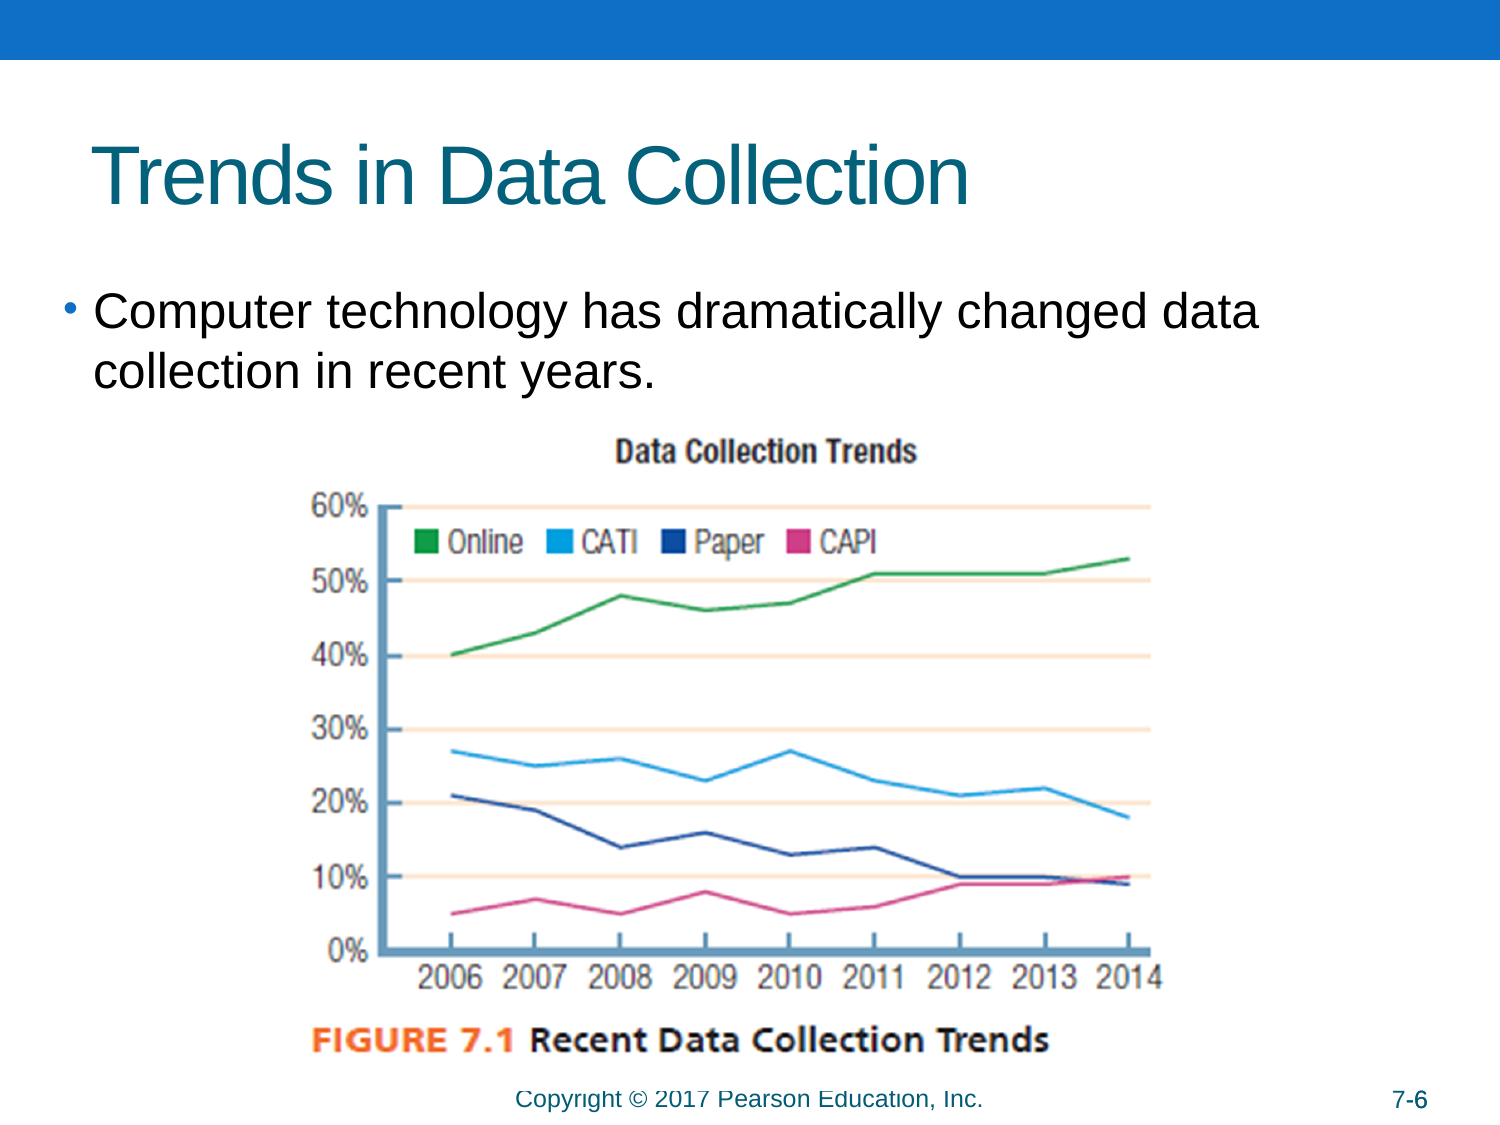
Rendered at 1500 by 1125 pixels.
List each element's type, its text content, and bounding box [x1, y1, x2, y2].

picture [641, 1100, 647, 1107]
list Computer technology has dramatically changed data collection in recent years. [48, 270, 1399, 1071]
title Trends in Data Collection [75, 90, 1425, 253]
picture [271, 421, 1214, 1094]
